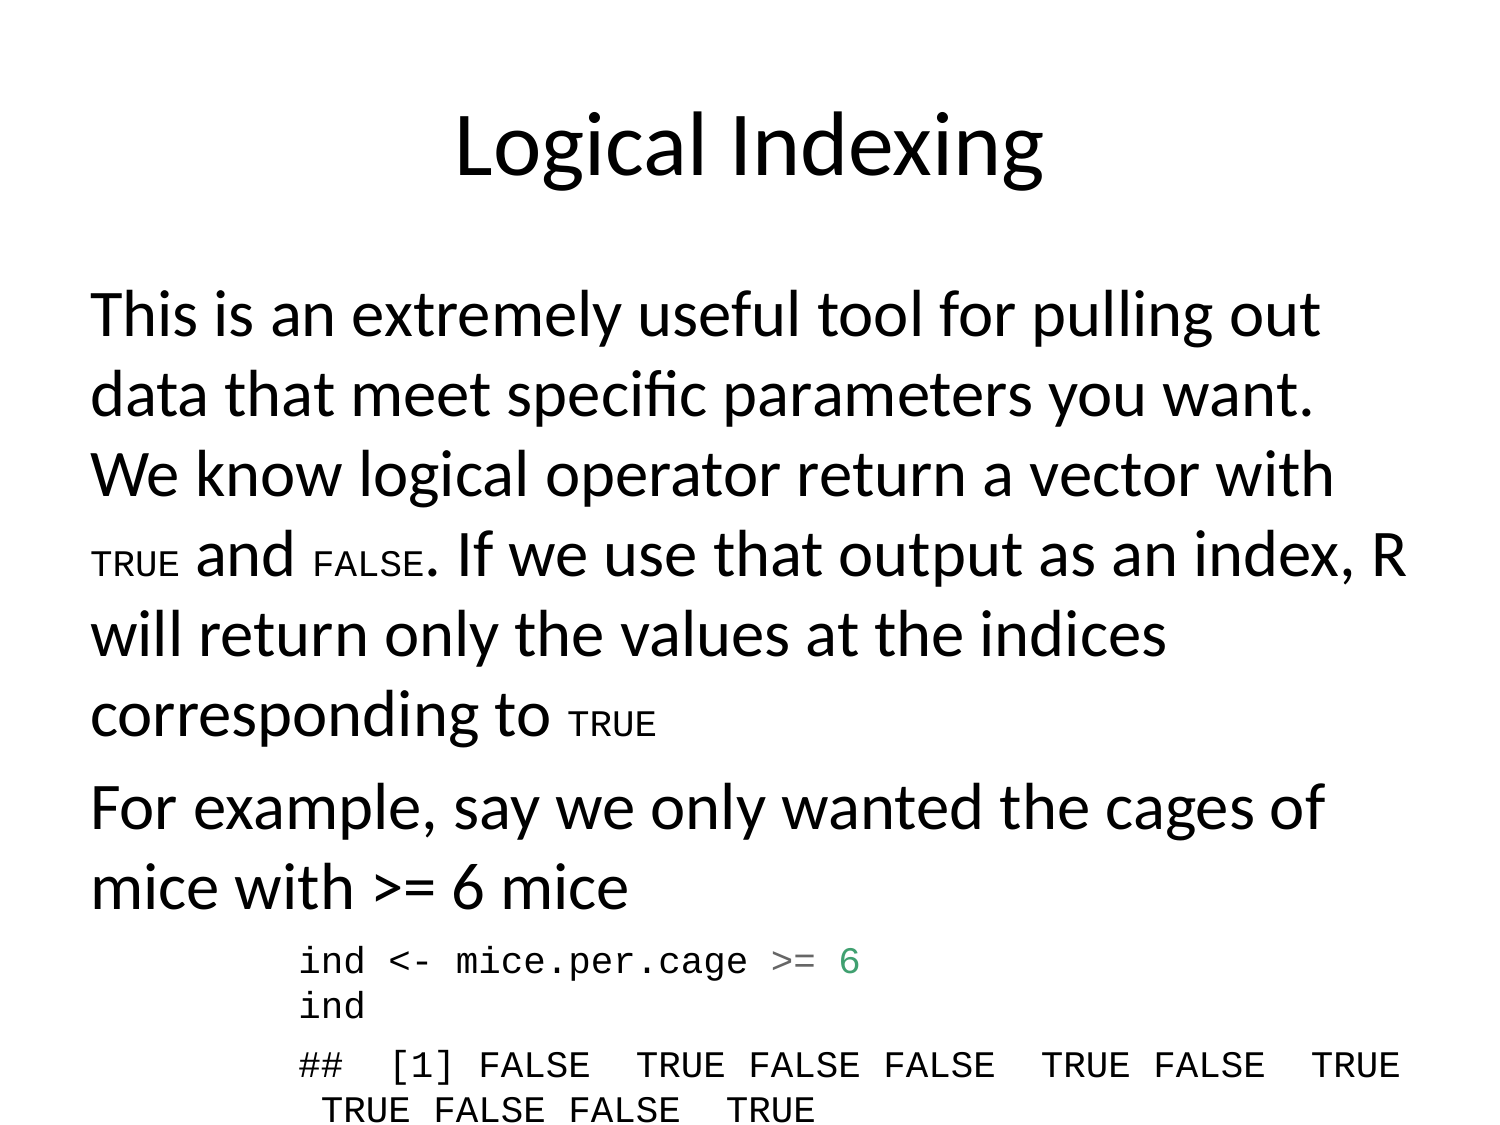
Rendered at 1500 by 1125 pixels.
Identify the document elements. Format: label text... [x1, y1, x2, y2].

list This is an extremely useful tool for pulling out data that meet specific parameters you want. We know logical operator return a vector with TRUE and FALSE. If we use that output as an index, R will return only the values at the indices corresponding to TRUE For example, say we only wanted the cages of mice with >= 6 mice ind <- mice.per.cage >= 6 ind ## [1] FALSE TRUE FALSE FALSE TRUE FALSE TRUE TRUE FALSE FALSE TRUE ## [12] TRUE FALSE [75, 262, 1425, 1005]
title Logical Indexing [75, 45, 1425, 233]
